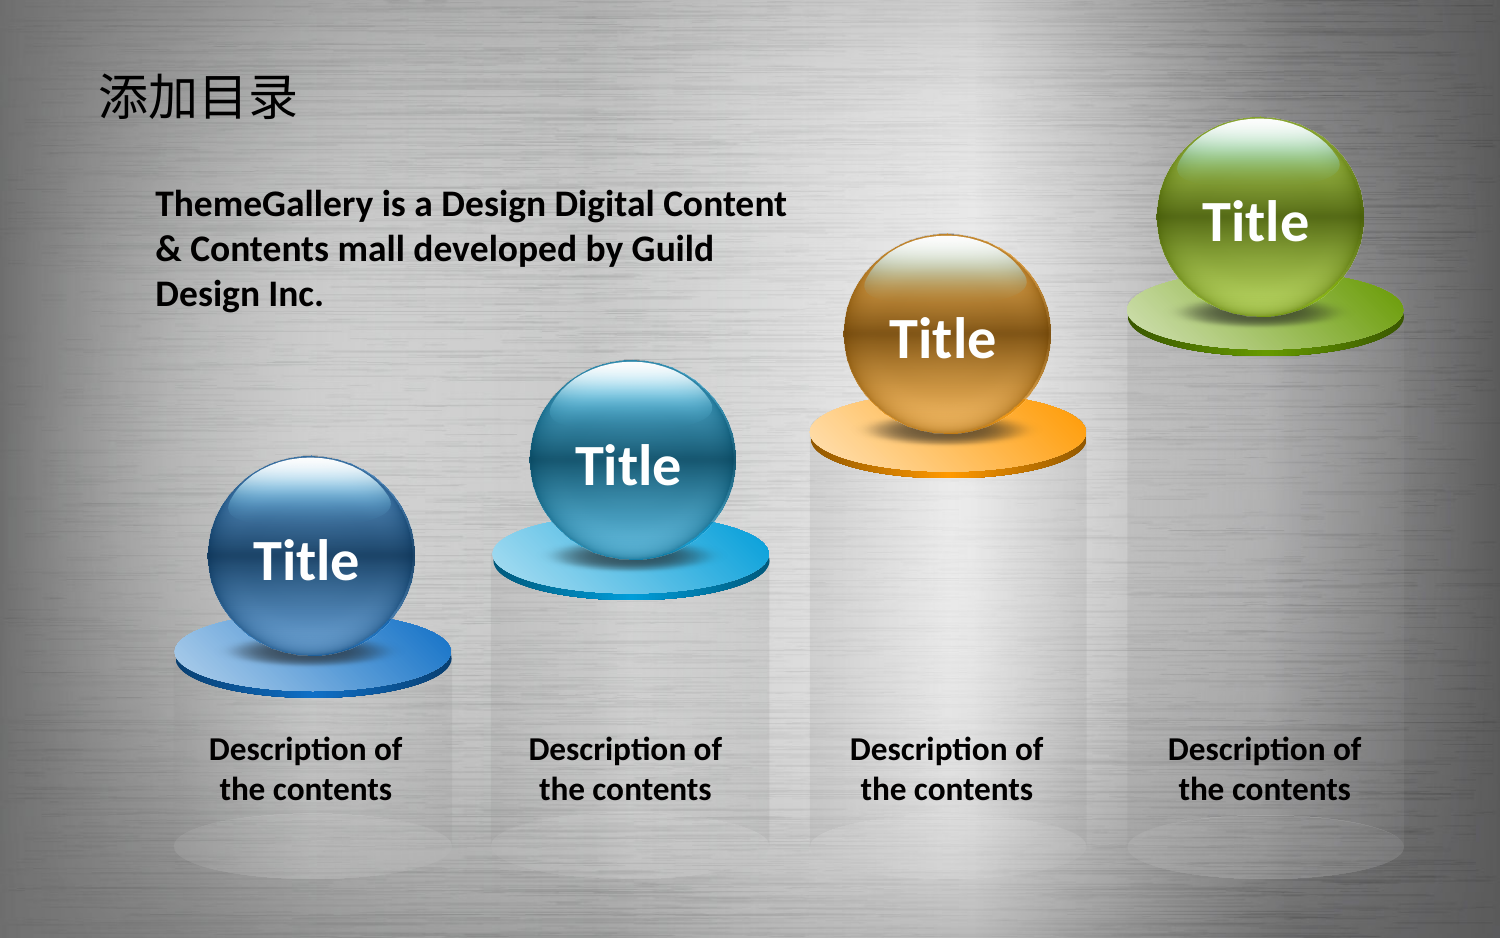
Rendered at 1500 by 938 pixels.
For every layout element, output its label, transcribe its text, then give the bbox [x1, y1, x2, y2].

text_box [174, 612, 452, 699]
text_box Description of the contents [491, 720, 760, 815]
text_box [492, 514, 770, 601]
text_box Description of the contents [1130, 720, 1399, 815]
text_box [173, 703, 453, 879]
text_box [1156, 116, 1364, 317]
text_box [809, 392, 1087, 479]
text_box [809, 486, 1087, 879]
picture [0, 0, 1500, 938]
text_box ThemeGallery is a Design Digital Content & Contents mall developed by Guild Design Inc. [140, 171, 812, 322]
text_box Description of the contents [812, 720, 1082, 815]
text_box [1126, 270, 1405, 357]
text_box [528, 359, 736, 560]
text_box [843, 233, 1051, 434]
text_box [490, 607, 770, 879]
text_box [207, 455, 415, 656]
text_box 添加目录 [83, 58, 313, 134]
text_box [1127, 364, 1405, 879]
text_box Description of the contents [171, 720, 440, 815]
